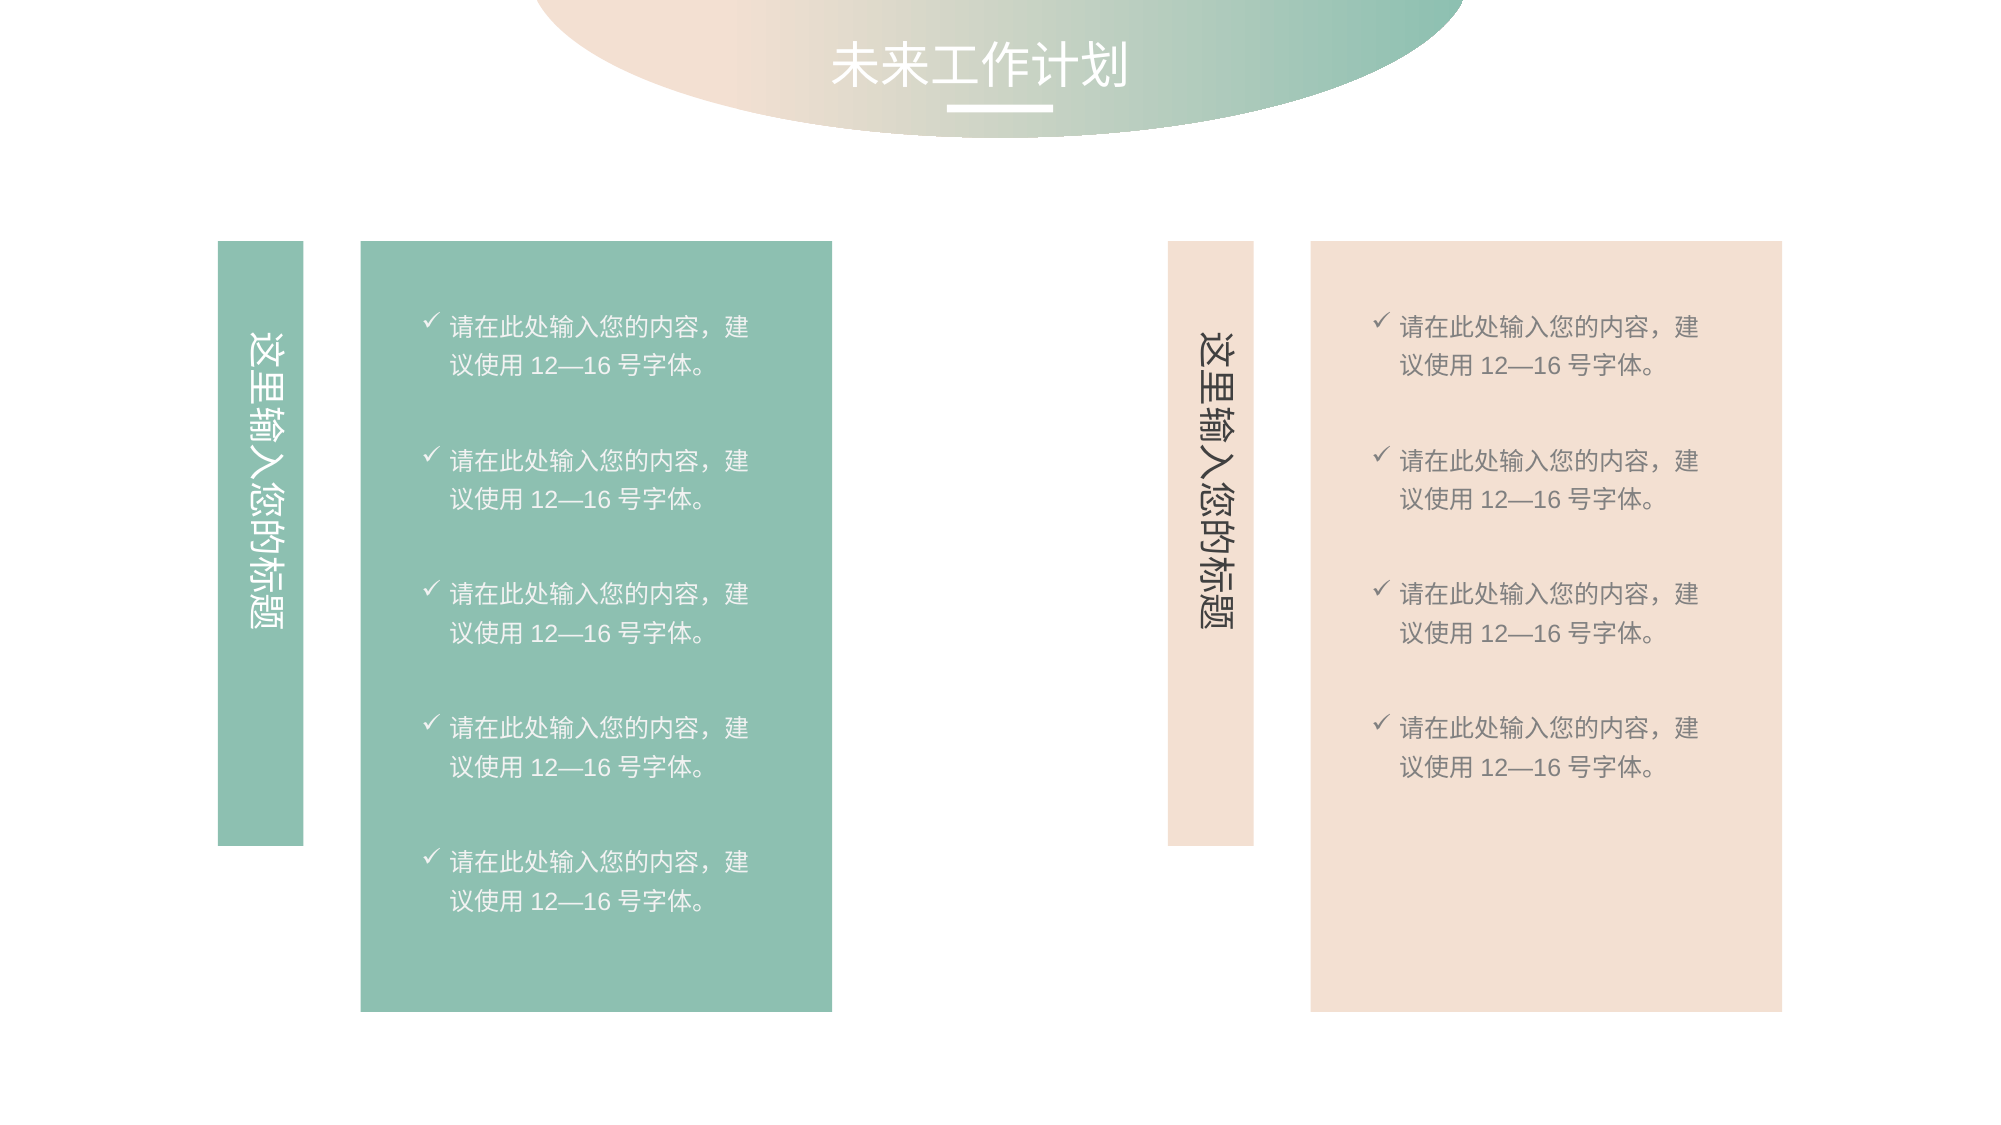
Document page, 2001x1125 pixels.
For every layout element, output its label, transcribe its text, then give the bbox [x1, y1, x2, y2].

text_box 请在此处输入您的内容，建议使用12—16号字体。 [1356, 696, 1737, 790]
text_box [946, 103, 1054, 113]
text_box 请在此处输入您的内容，建议使用12—16号字体。 [406, 294, 787, 388]
text_box 这里输入您的标题 [222, 316, 299, 738]
text_box 请在此处输入您的内容，建议使用12—16号字体。 [1356, 428, 1737, 522]
text_box 请在此处输入您的内容，建议使用12—16号字体。 [1356, 562, 1737, 656]
text_box [217, 240, 305, 847]
text_box 请在此处输入您的内容，建议使用12—16号字体。 [406, 428, 787, 522]
text_box [535, 0, 1465, 139]
text_box 请在此处输入您的内容，建议使用12—16号字体。 [406, 830, 787, 924]
text_box [1310, 240, 1783, 1013]
text_box [1167, 240, 1255, 847]
text_box 请在此处输入您的内容，建议使用12—16号字体。 [406, 696, 787, 790]
text_box 请在此处输入您的内容，建议使用12—16号字体。 [1356, 294, 1737, 388]
text_box [360, 240, 833, 1013]
text_box 请在此处输入您的内容，建议使用12—16号字体。 [406, 562, 787, 656]
text_box 这里输入您的标题 [1172, 316, 1249, 738]
text_box 未来工作计划 [815, 25, 1185, 101]
